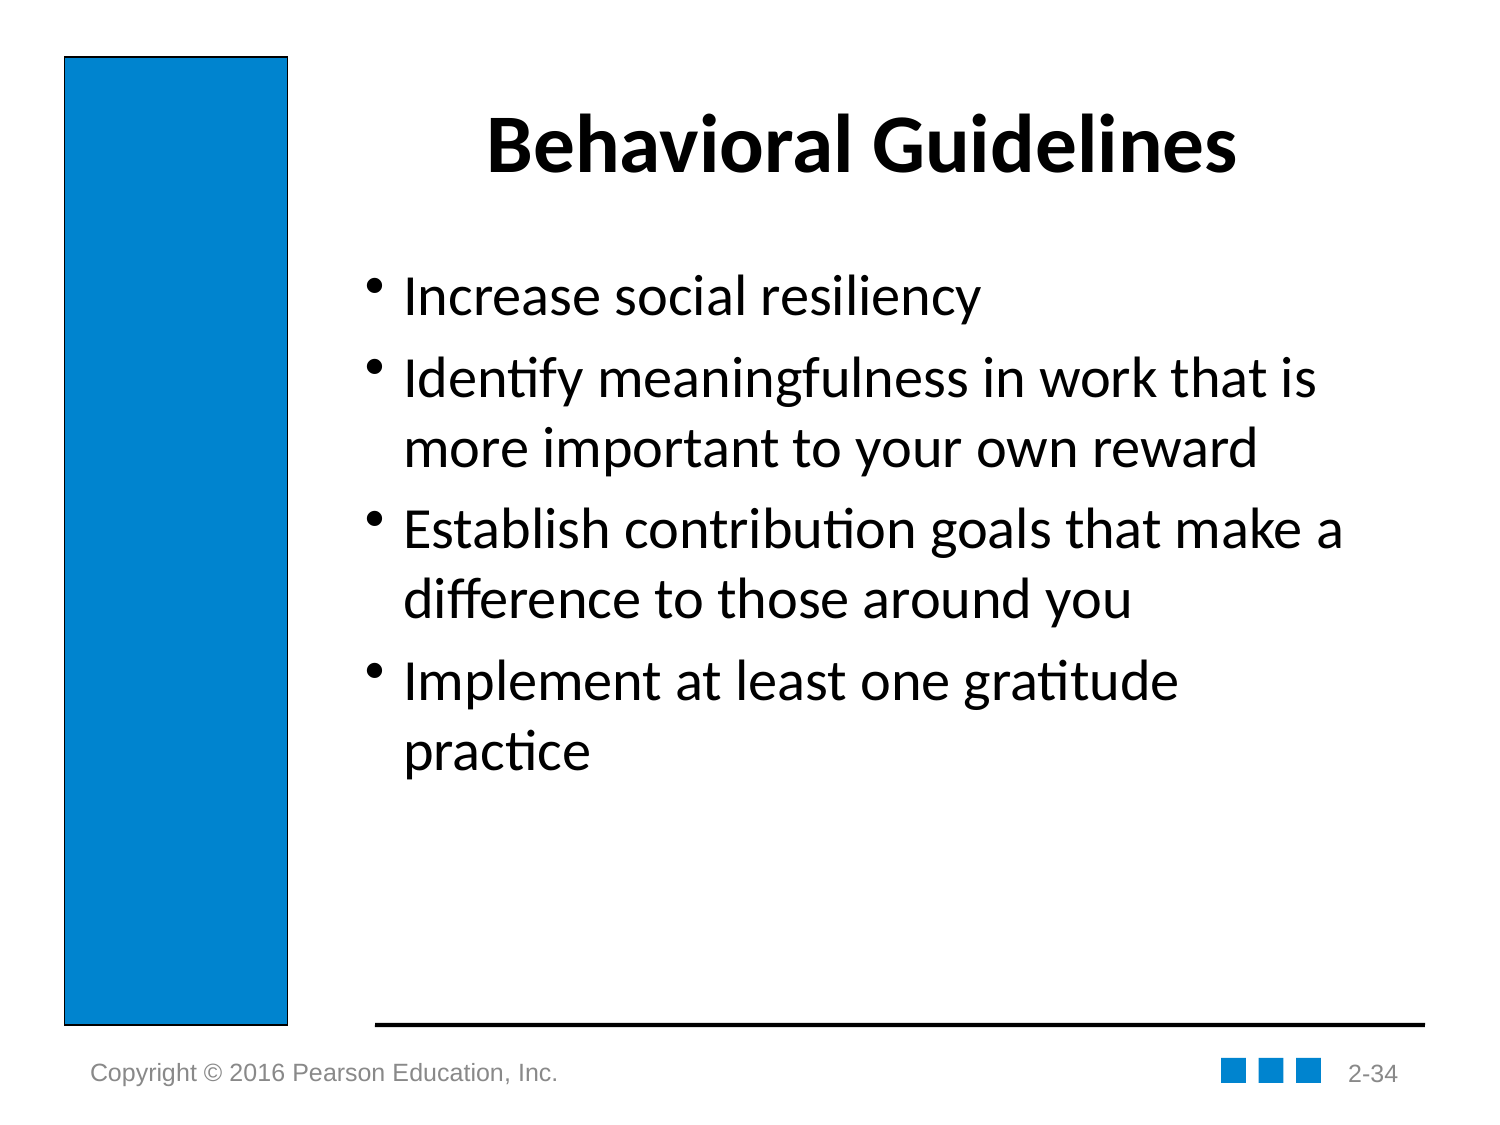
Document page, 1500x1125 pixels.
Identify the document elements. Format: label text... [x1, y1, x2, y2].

text_box Copyright © 2016 Pearson Education, Inc. [75, 1055, 625, 1088]
text_box 2-34 [1333, 1050, 1421, 1095]
text_box [1221, 1057, 1246, 1083]
text_box [64, 56, 288, 1025]
title Behavioral Guidelines [300, 45, 1425, 233]
text_box Increase social resiliency Identify meaningfulness in work that is more important to your own reward Establish contribution goals that make a difference to those around you Implement at least one gratitude practice [349, 249, 1388, 1025]
text_box [1258, 1057, 1284, 1083]
text_box [1296, 1057, 1321, 1083]
